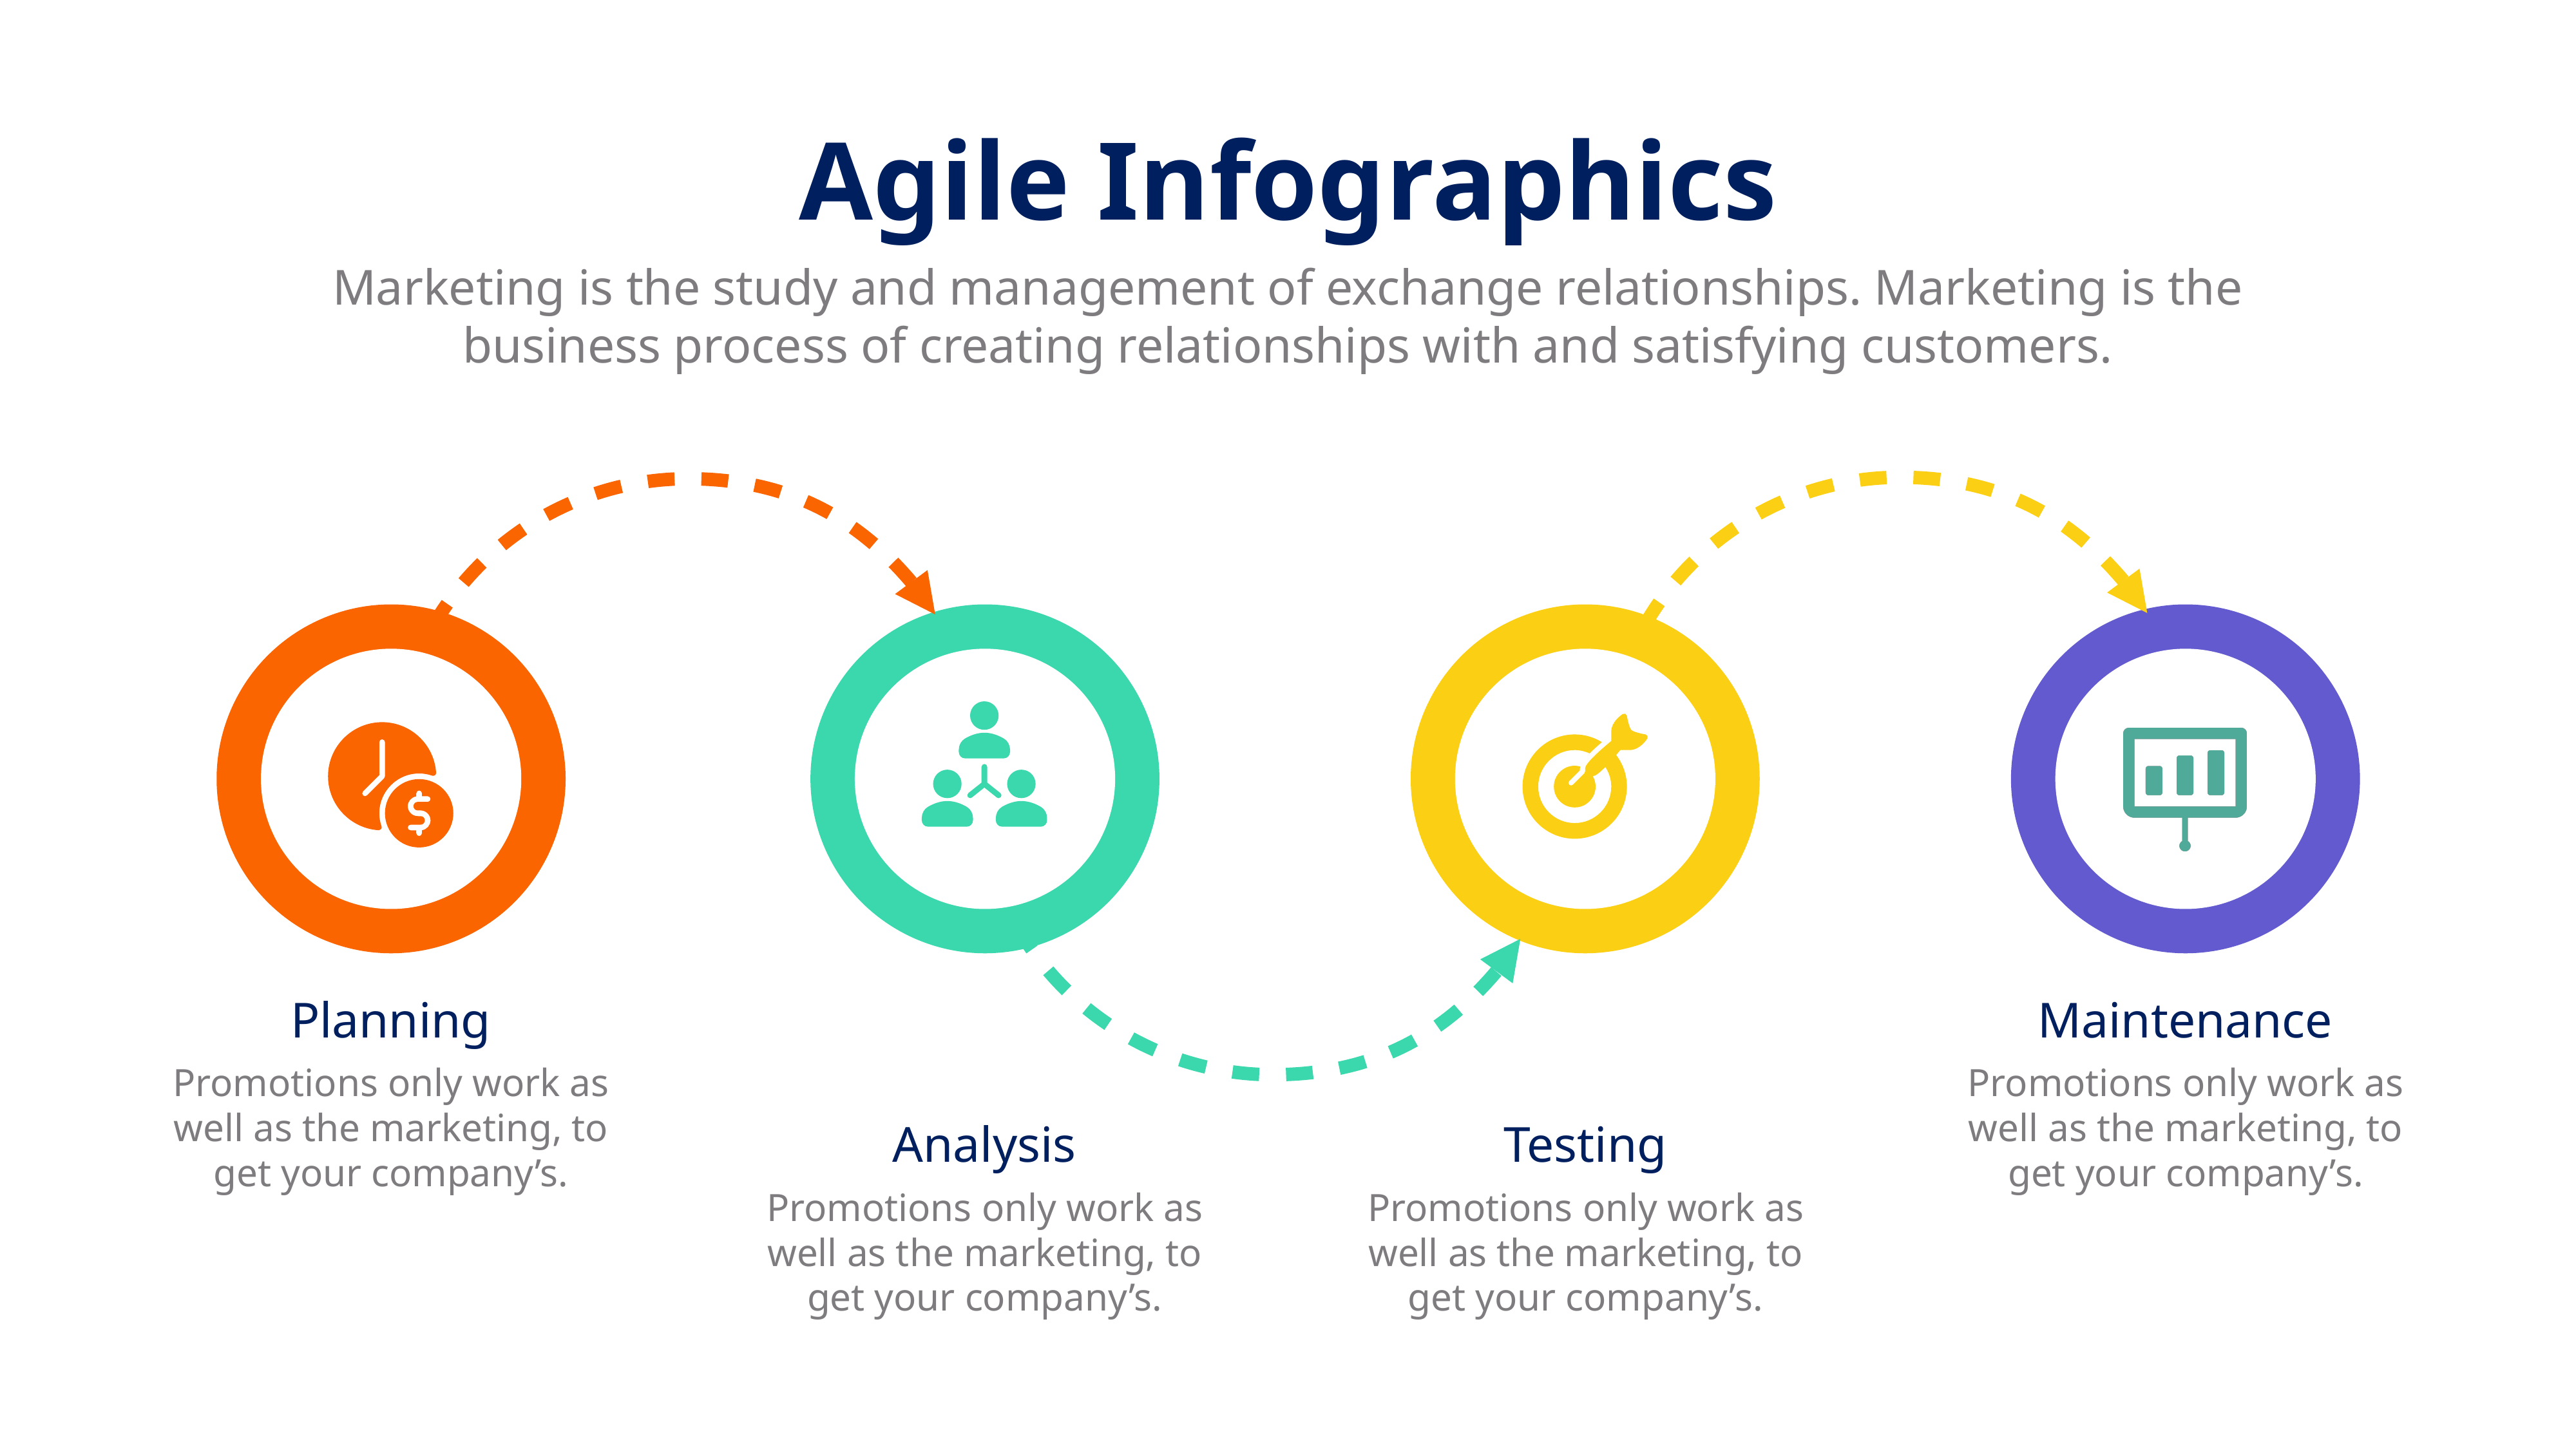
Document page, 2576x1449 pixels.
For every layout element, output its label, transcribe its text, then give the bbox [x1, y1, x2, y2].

text_box [1411, 604, 1760, 954]
text_box Analysis [743, 1109, 1226, 1177]
text_box Promotions only work as well as the marketing, to get your company’s. [1344, 1179, 1827, 1323]
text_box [921, 701, 1047, 827]
text_box [2010, 604, 2360, 954]
text_box [810, 604, 1159, 954]
text_box [261, 649, 522, 909]
text_box [1455, 649, 1715, 909]
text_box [328, 722, 453, 848]
text_box [1645, 477, 2148, 625]
text_box [216, 604, 566, 954]
text_box [2055, 649, 2316, 909]
text_box Testing [1344, 1109, 1827, 1177]
picture [2123, 728, 2247, 851]
text_box [854, 649, 1116, 909]
text_box Agile Infographics [789, 108, 1787, 247]
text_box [1522, 714, 1648, 839]
text_box Promotions only work as well as the marketing, to get your company’s. [744, 1179, 1226, 1323]
text_box [432, 478, 935, 627]
text_box Maintenance [1944, 984, 2427, 1052]
text_box Planning [149, 984, 632, 1052]
text_box [1017, 927, 1521, 1075]
text_box Promotions only work as well as the marketing, to get your company’s. [150, 1054, 632, 1199]
text_box Promotions only work as well as the marketing, to get your company’s. [1945, 1054, 2427, 1199]
text_box Marketing is the study and management of exchange relationships. Marketing is the business process of creating relationships with and satisfying customers. [281, 251, 2295, 377]
